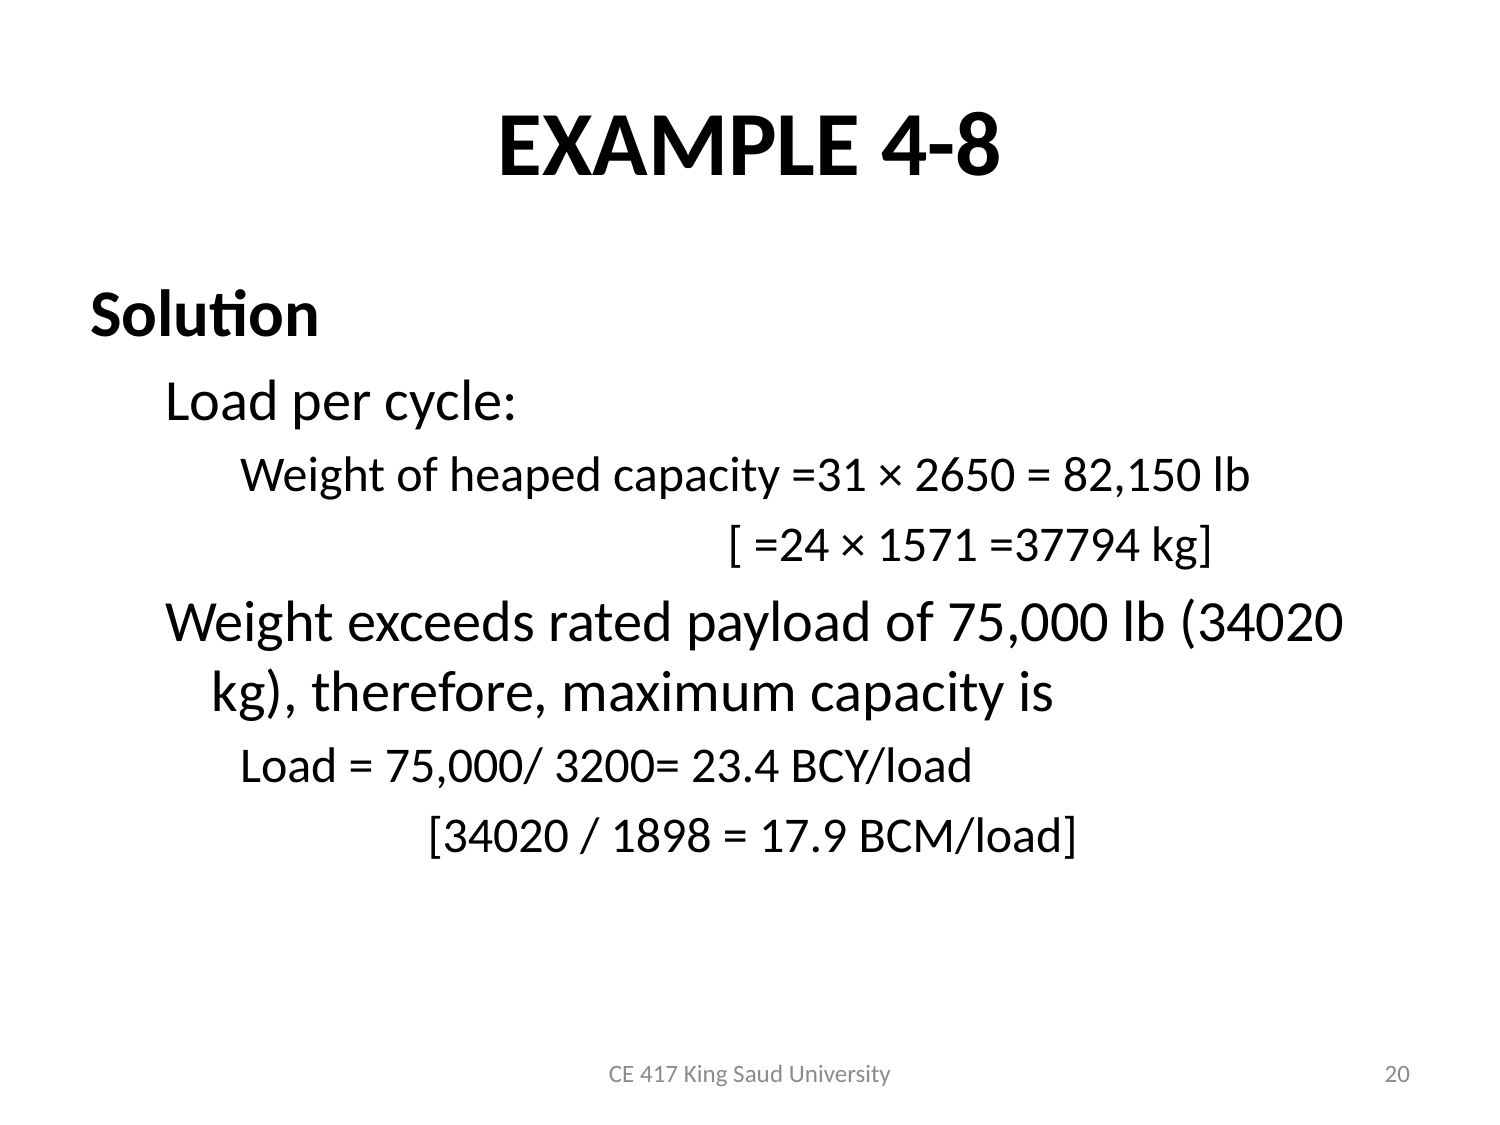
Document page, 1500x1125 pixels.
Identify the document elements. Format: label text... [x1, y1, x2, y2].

list Solution Load per cycle: Weight of heaped capacity =31 × 2650 = 82,150 lb [ =24 × 1571 =37794 kg] Weight exceeds rated payload of 75,000 lb (34020 kg), therefore, maximum capacity is Load = 75,000/ 3200= 23.4 BCY/load [34020 / 1898 = 17.9 BCM/load] [75, 262, 1425, 1005]
slide_number 20 [1074, 1042, 1425, 1103]
footer CE 417 King Saud University [512, 1042, 988, 1103]
title EXAMPLE 4-8 [75, 45, 1425, 233]
